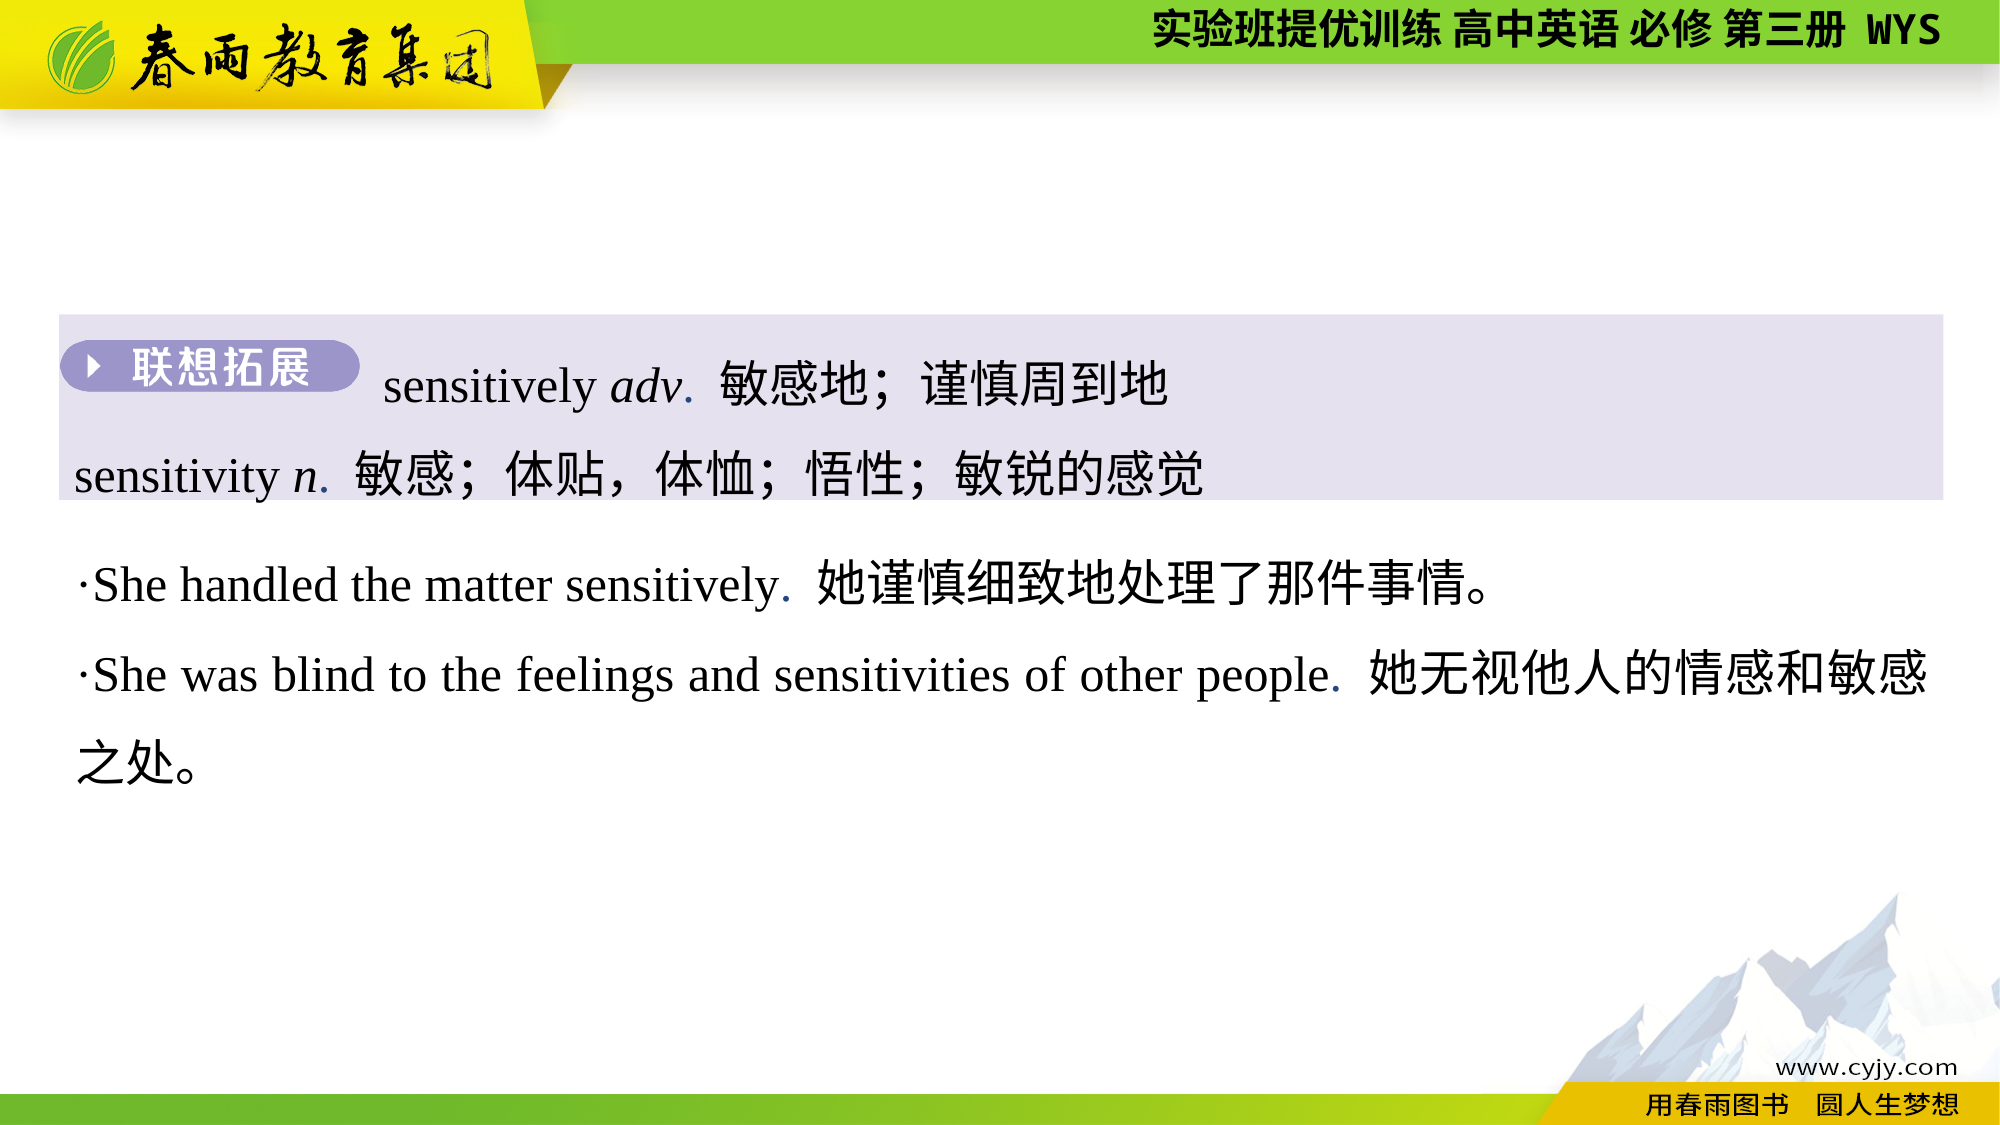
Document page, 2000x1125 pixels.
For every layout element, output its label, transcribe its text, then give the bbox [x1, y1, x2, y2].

picture [0, 0, 2000, 1125]
list sensitively adv. 敏感地；谨慎周到地 sensitivity n. 敏感；体贴，体恤；悟性；敏锐的感觉 [59, 314, 1944, 500]
text_box ·She handled the matter sensitively. 她谨慎细致地处理了那件事情。 ·She was blind to the feelings and sensitivities of other people. 她无视他人的情感和敏感之处。 [60, 513, 1944, 799]
